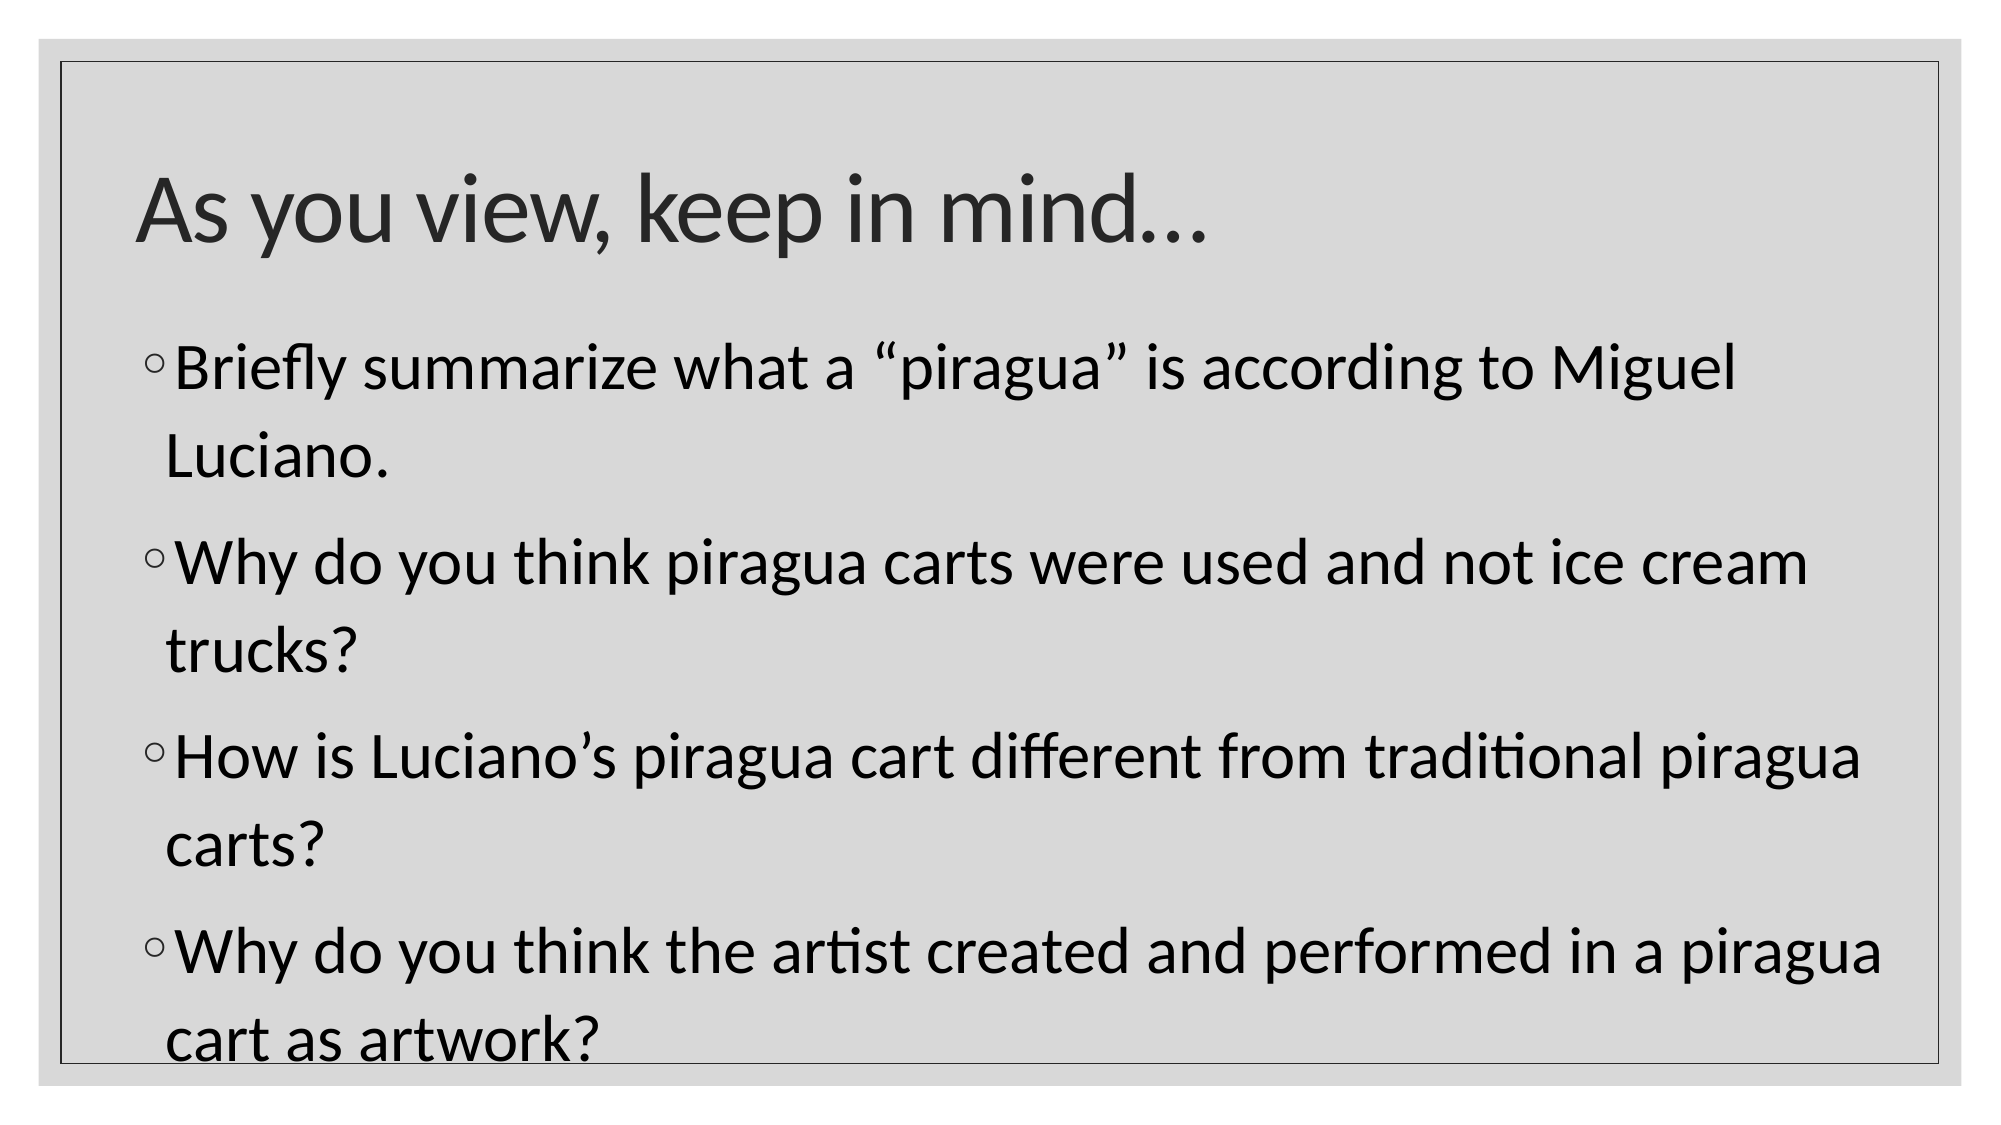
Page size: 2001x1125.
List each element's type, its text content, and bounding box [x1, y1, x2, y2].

list Briefly summarize what a “piragua” is according to Miguel Luciano. Why do you think piragua carts were used and not ice cream trucks? How is Luciano’s piragua cart different from traditional piragua carts? Why do you think the artist created and performed in a piragua cart as artwork? [120, 307, 1923, 977]
title As you view, keep in mind… [120, 98, 1771, 307]
